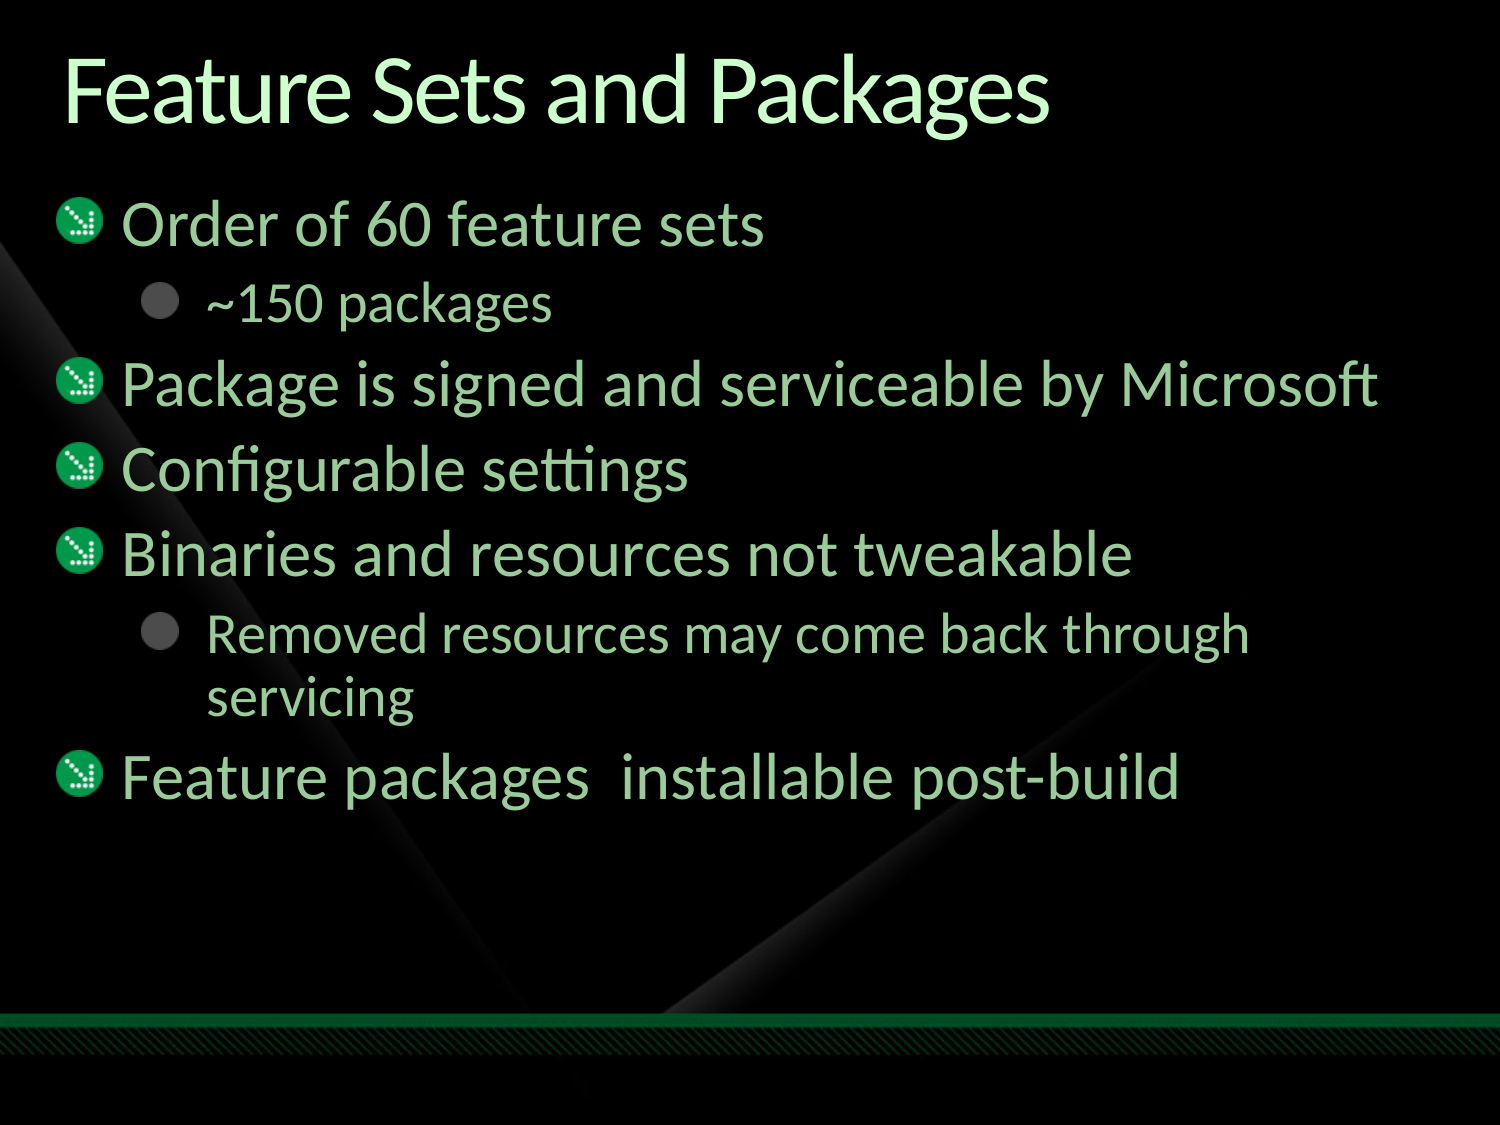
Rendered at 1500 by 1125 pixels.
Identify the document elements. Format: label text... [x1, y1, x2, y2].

picture [0, 0, 1500, 1125]
list Order of 60 feature sets ~150 packages Package is signed and serviceable by Microsoft Configurable settings Binaries and resources not tweakable Removed resources may come back through servicing Feature packages installable post-build [56, 188, 1456, 938]
title Feature Sets and Packages [62, 37, 1438, 147]
